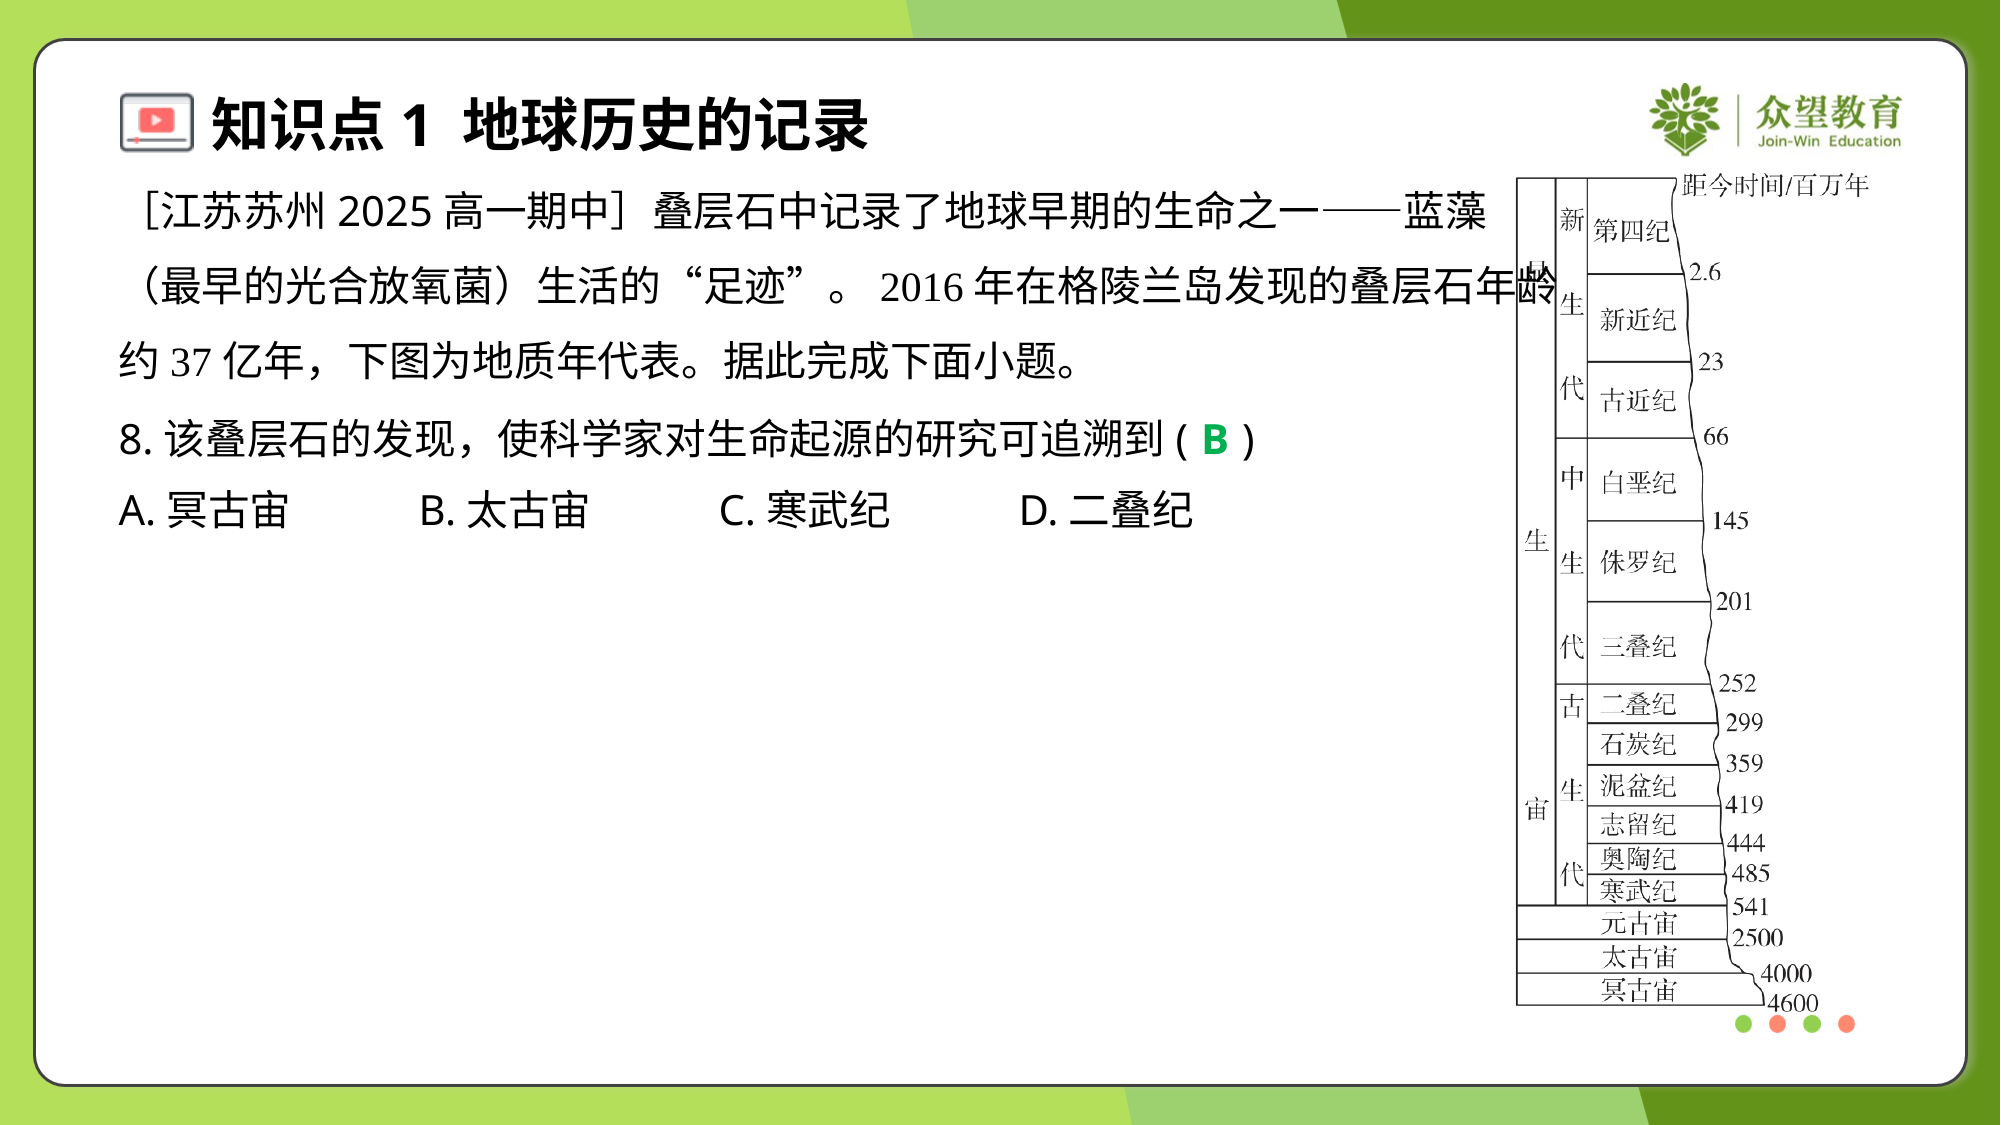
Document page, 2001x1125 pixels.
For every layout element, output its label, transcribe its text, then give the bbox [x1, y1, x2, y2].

picture [0, 0, 2000, 1125]
text_box B [1185, 391, 1245, 463]
text_box 8.该叠层石的发现，使科学家对生命起源的研究可追溯到( ) [118, 391, 1185, 463]
text_box 8.该叠层石的发现，使科学家对生命起源的研究可追溯到( ) [1245, 391, 1500, 463]
text_box ［江苏苏州2025高一期中］叠层石中记录了地球早期的生命之一——蓝藻 （最早的光合放氧菌）生活的“足迹”。2016年在格陵兰岛发现的叠层石年龄 约37亿年，下图为地质年代表。据此完成下面小题。 [118, 159, 1500, 385]
text_box A.冥古宙 B.太古宙 C.寒武纪 D.二叠纪 [118, 463, 1500, 535]
